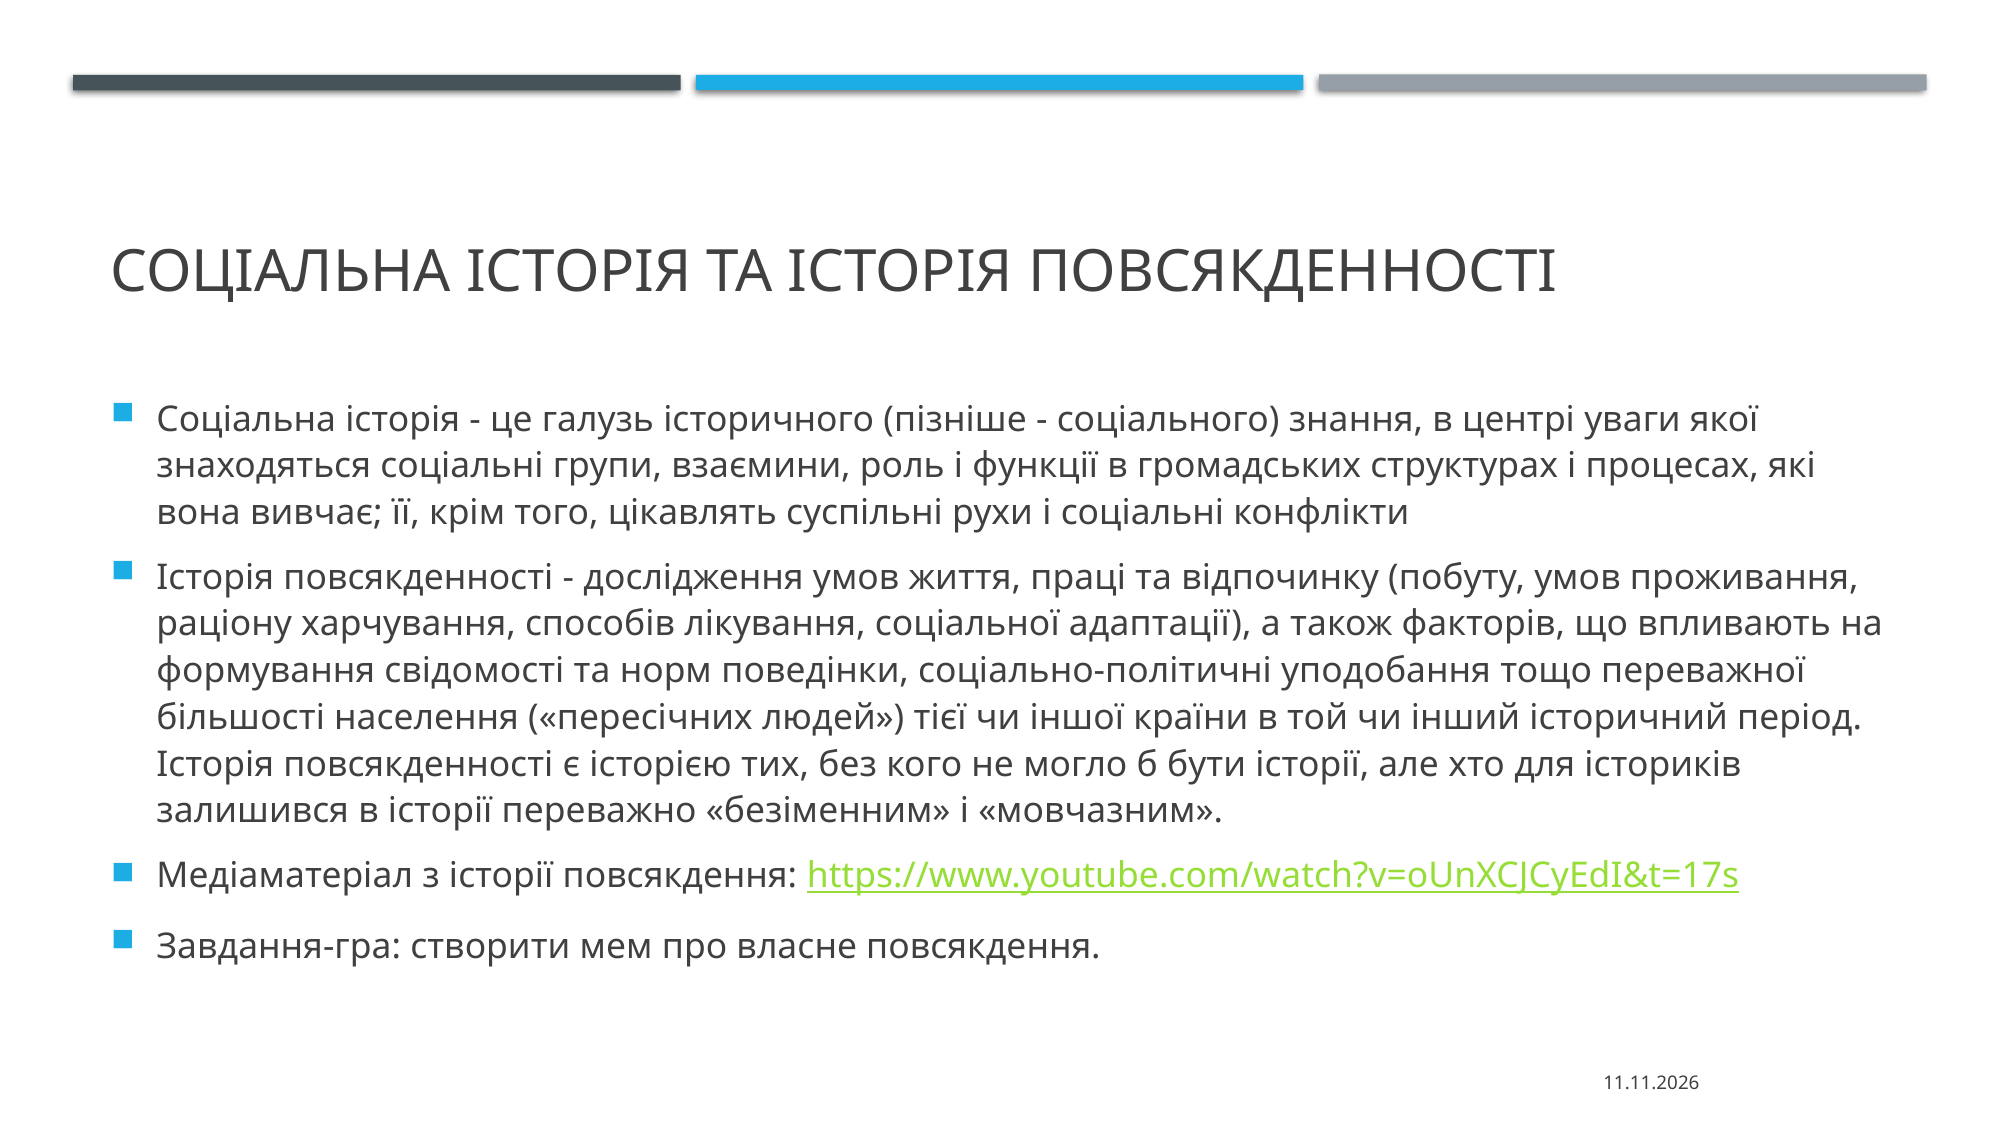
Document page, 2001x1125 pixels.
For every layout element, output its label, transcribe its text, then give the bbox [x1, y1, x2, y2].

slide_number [1247, 1053, 1715, 1114]
title Соціальна історія та історія повсякденності [95, 115, 1905, 311]
list Соціальна історія - це галузь історичного (пізніше - соціального) знання, в центрі уваги якої знаходяться соціальні групи, взаємини, роль і функції в громадських структурах і процесах, які вона вивчає; її, крім того, цікавлять суспільні рухи і соціальні конфлікти Історія повсякденності - дослідження умов життя, праці та відпочинку (побуту, умов проживання, раціону харчування, способів лікування, соціальної адаптації), а також факторів, що впливають на формування свідомості та норм поведінки, соціально-політичні уподобання тощо переважної більшості населення («пересічних людей») тієї чи іншої країни в той чи інший історичний період. Історія повсякденності є історією тих, без кого не могло б бути історії, але хто для істориків залишився в історії переважно «безіменним» і «мовчазним». Медіаматеріал з історії повсякдення: https://www.youtube.com/watch?v=oUnXCJCyEdI&t=17s Завдання-гра: створити мем про власне повсякдення. [95, 383, 1905, 981]
